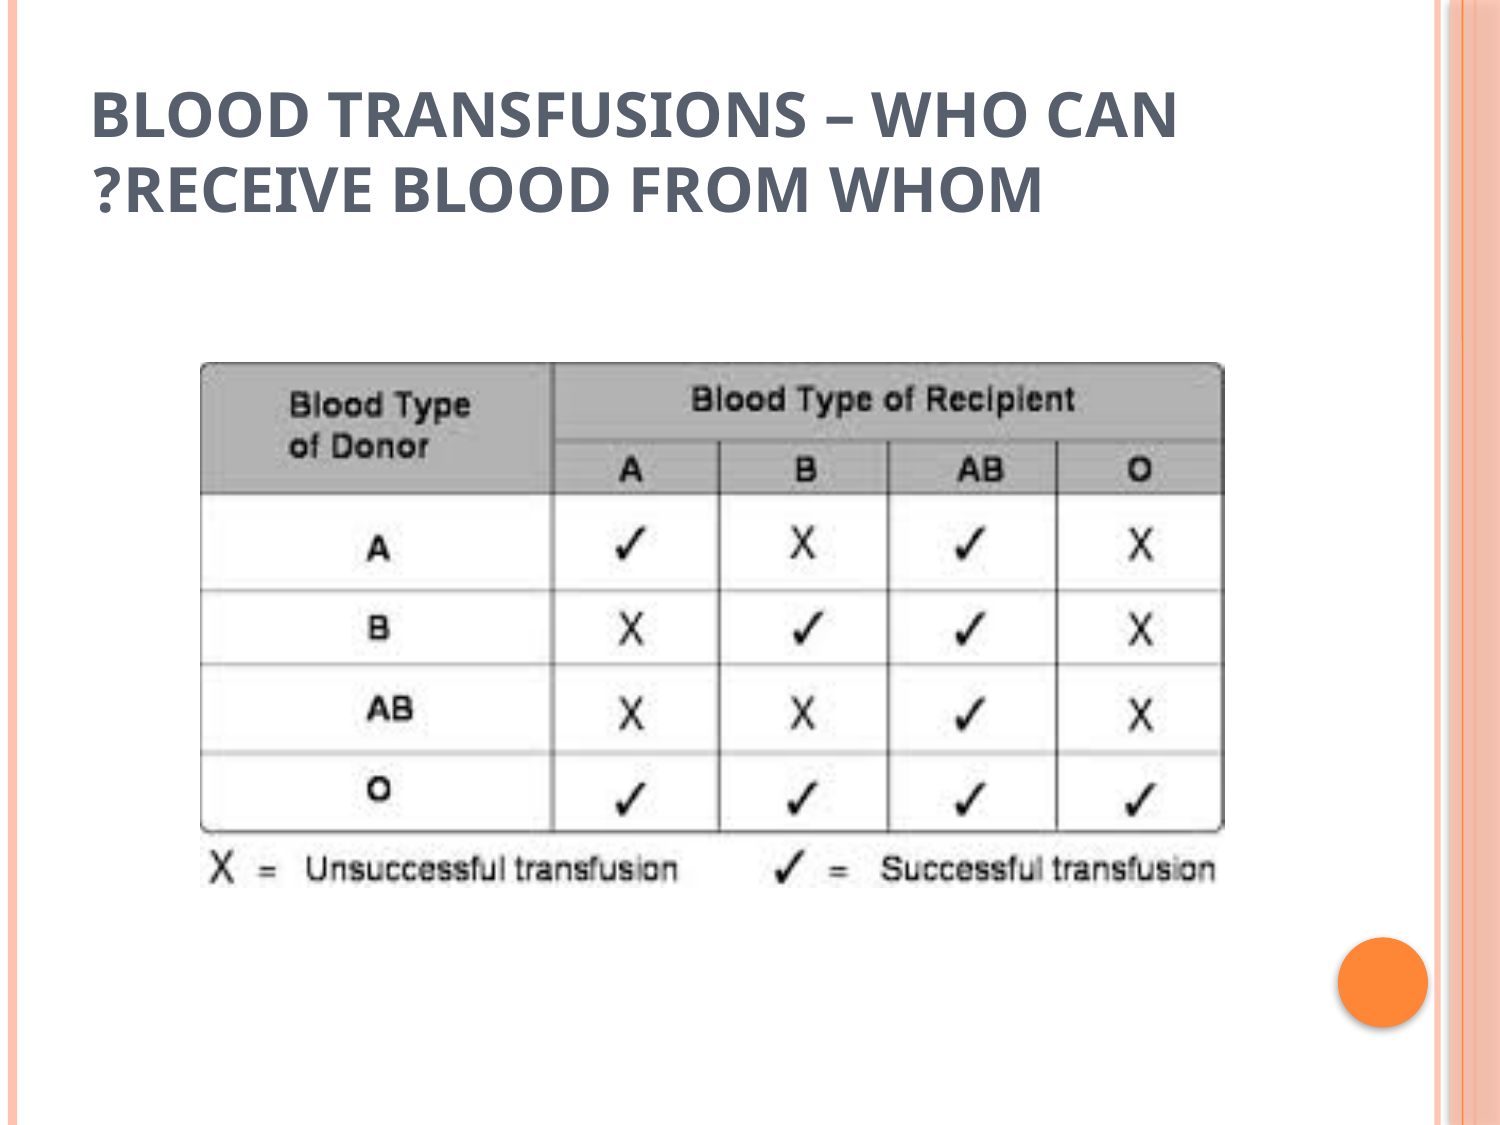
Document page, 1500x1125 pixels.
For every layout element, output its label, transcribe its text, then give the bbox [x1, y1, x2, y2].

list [199, 361, 1226, 888]
title Blood transfusions – who can receive blood from whom? [75, 45, 1300, 233]
